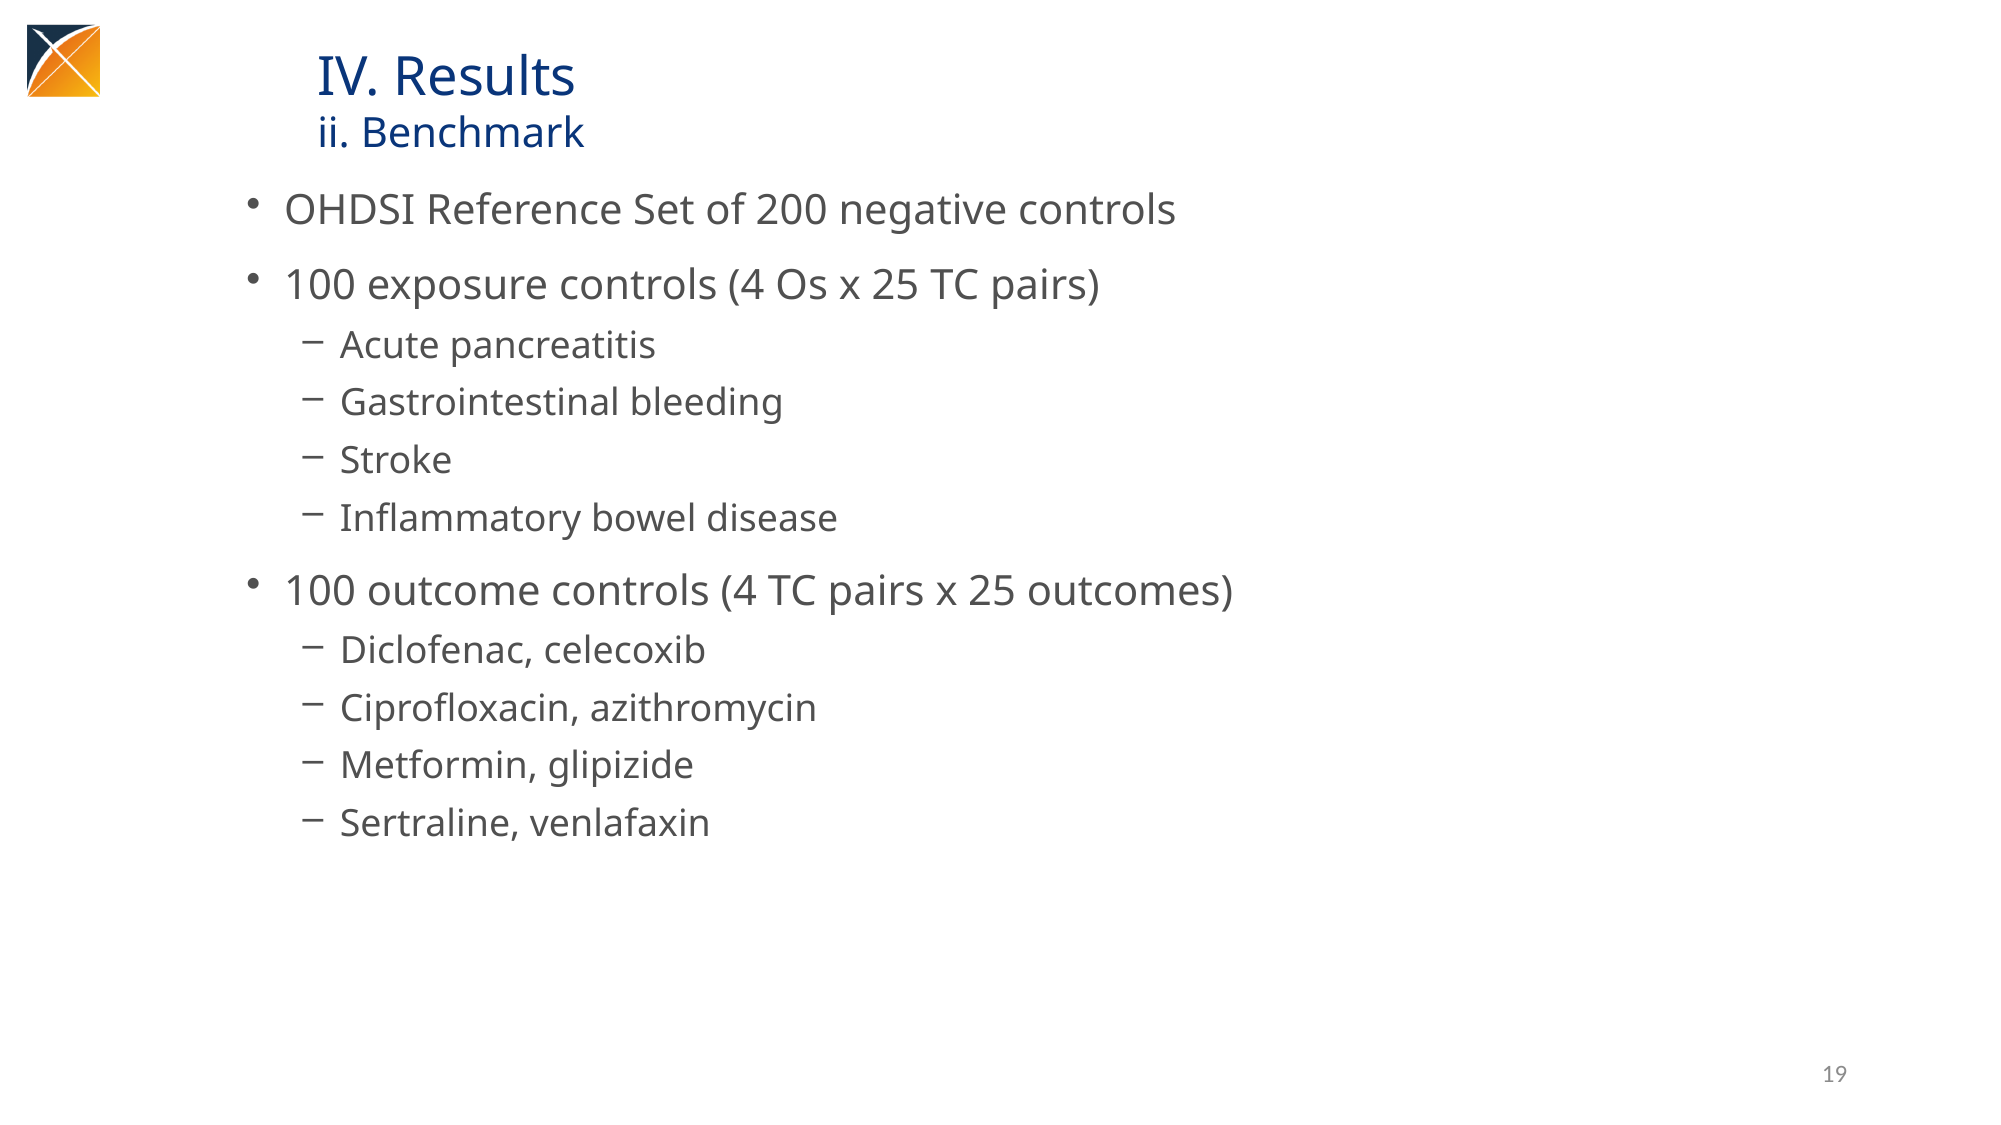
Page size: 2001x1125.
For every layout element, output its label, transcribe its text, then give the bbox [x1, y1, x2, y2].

text_box OHDSI Reference Set of 200 negative controls 100 exposure controls (4 Os x 25 TC pairs) Acute pancreatitis Gastrointestinal bleeding Stroke Inflammatory bowel disease 100 outcome controls (4 TC pairs x 25 outcomes) Diclofenac, celecoxib Ciprofloxacin, azithromycin Metformin, glipizide Sertraline, venlafaxin [246, 183, 1744, 983]
text_box IV. Results ii. Benchmark [317, 41, 1683, 177]
picture [27, 24, 100, 97]
slide_number 19 [1412, 1042, 1863, 1103]
